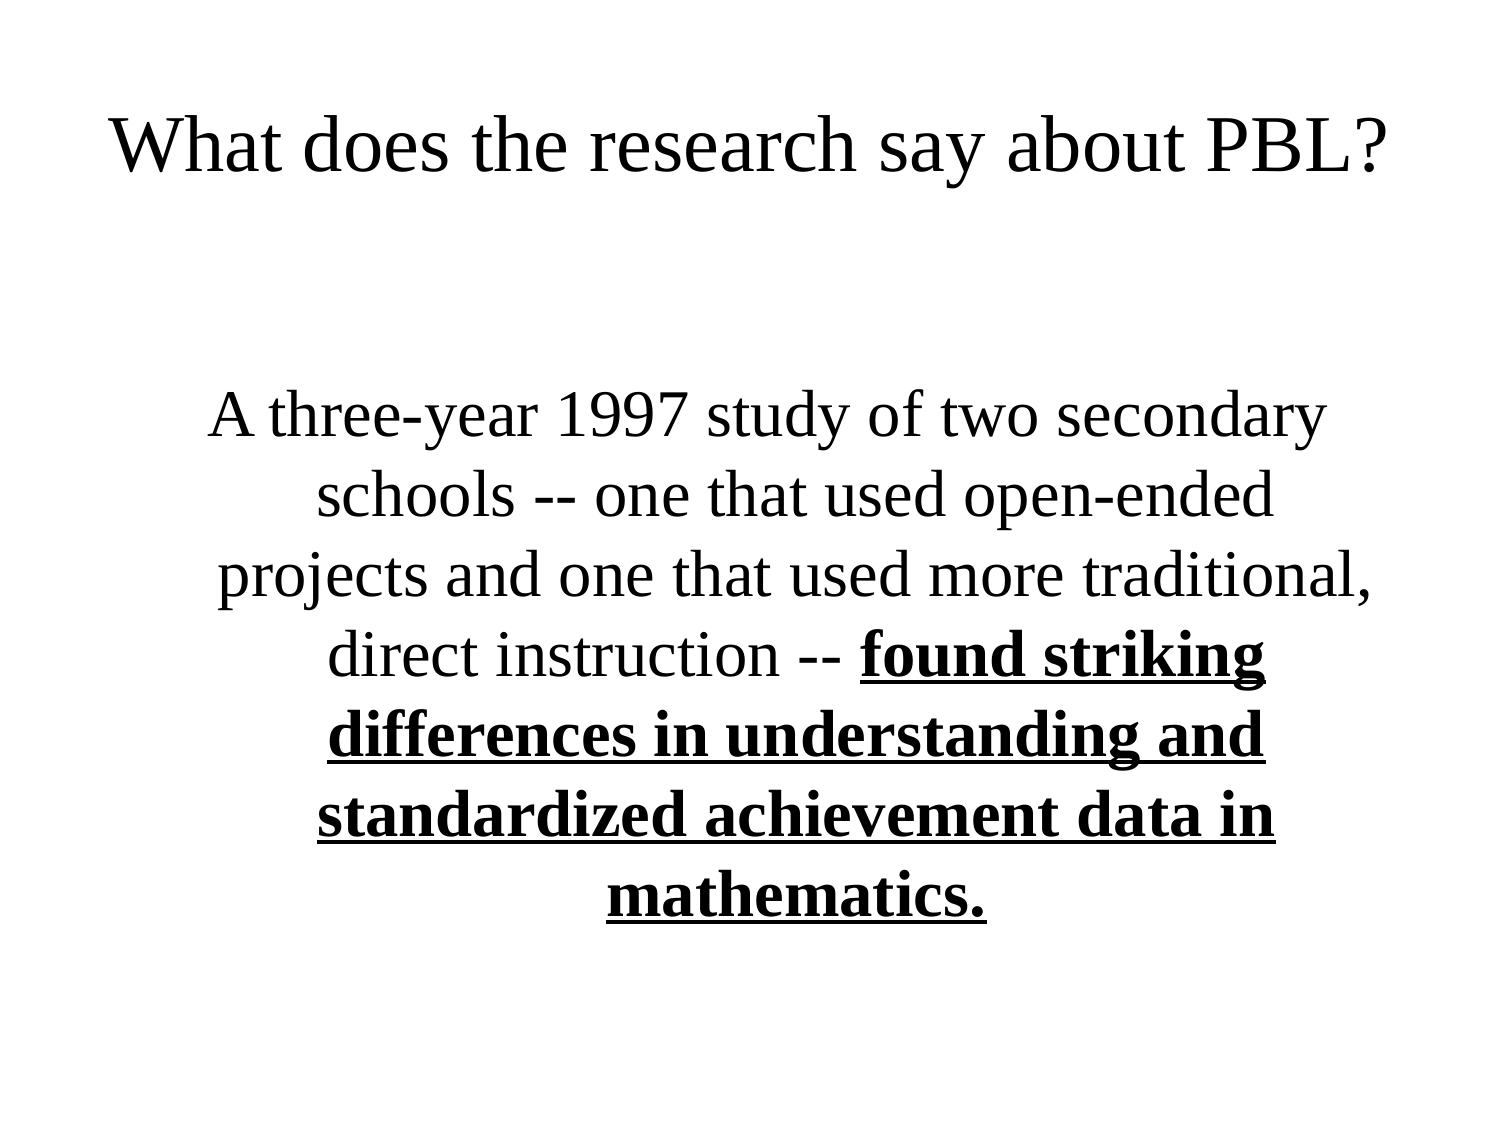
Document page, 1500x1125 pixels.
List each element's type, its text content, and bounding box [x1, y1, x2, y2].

list A three-year 1997 study of two secondary schools -- one that used open-ended projects and one that used more traditional, direct instruction -- found striking differences in understanding and standardized achievement data in mathematics. [137, 362, 1400, 974]
title What does the research say about PBL? [75, 45, 1425, 233]
